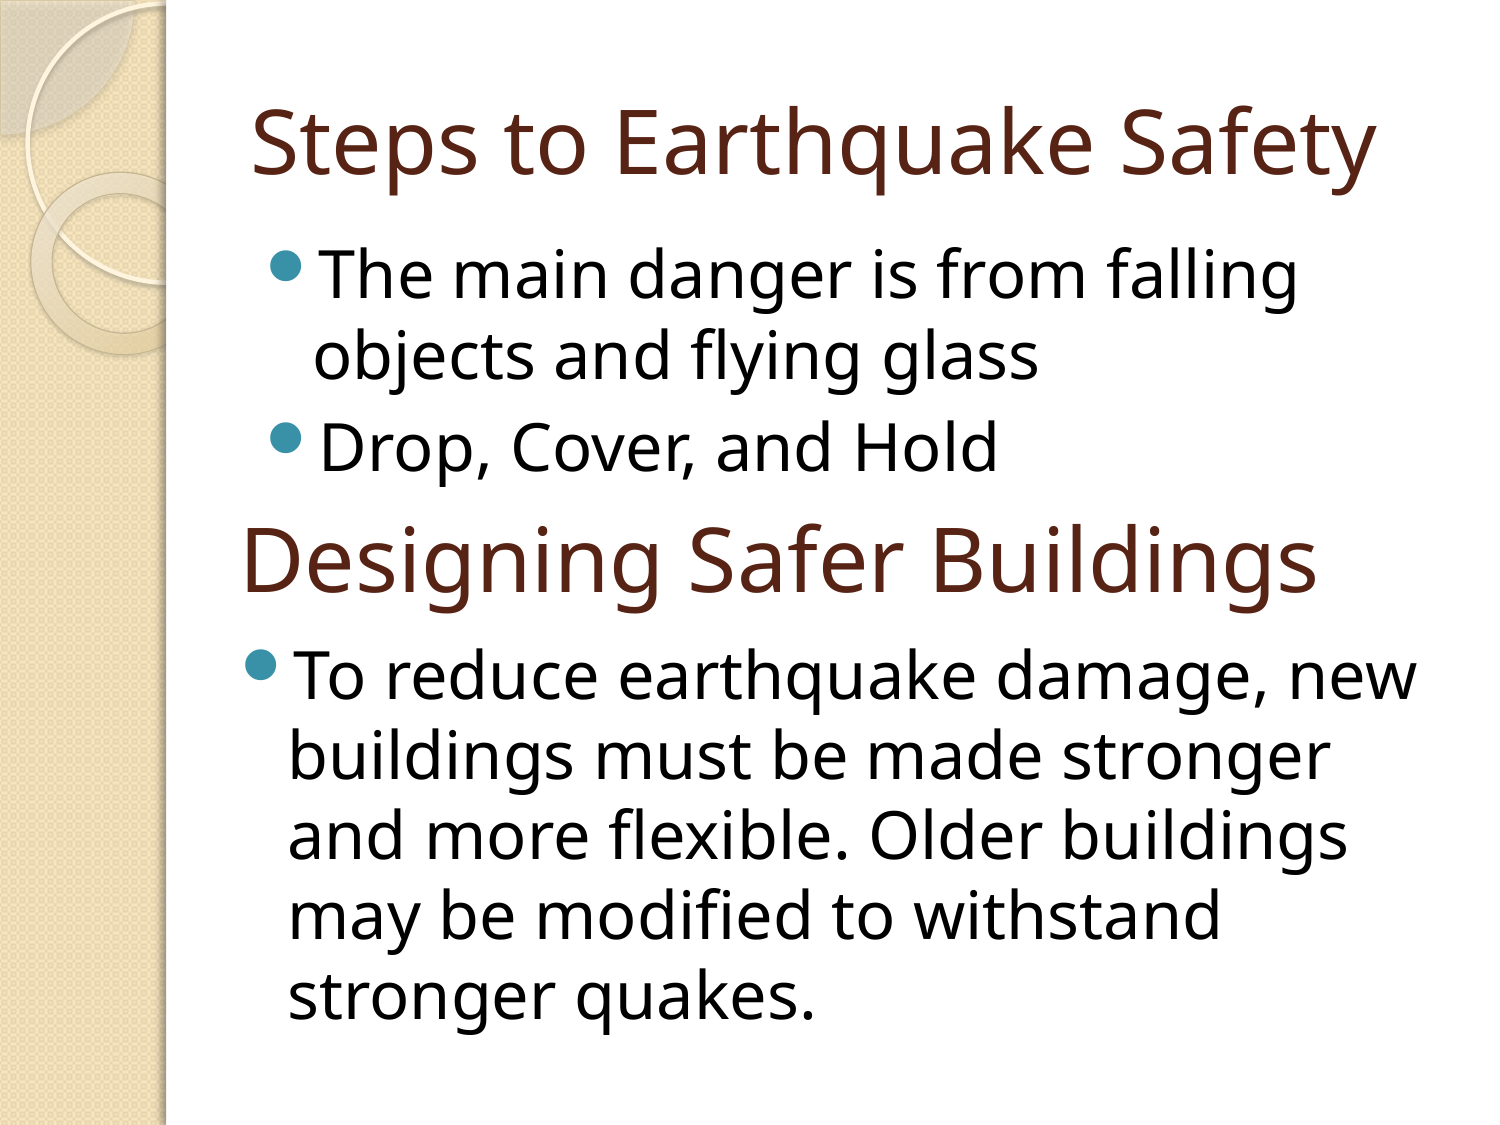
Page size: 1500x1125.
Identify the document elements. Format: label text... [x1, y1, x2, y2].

text_box The main danger is from falling objects and flying glass Drop, Cover, and Hold [237, 224, 1468, 525]
text_box Designing Safer Buildings [224, 462, 1455, 650]
title Steps to Earthquake Safety [235, 45, 1466, 233]
list To reduce earthquake damage, new buildings must be made stronger and more flexible. Older buildings may be modified to withstand stronger quakes. [212, 624, 1443, 1063]
